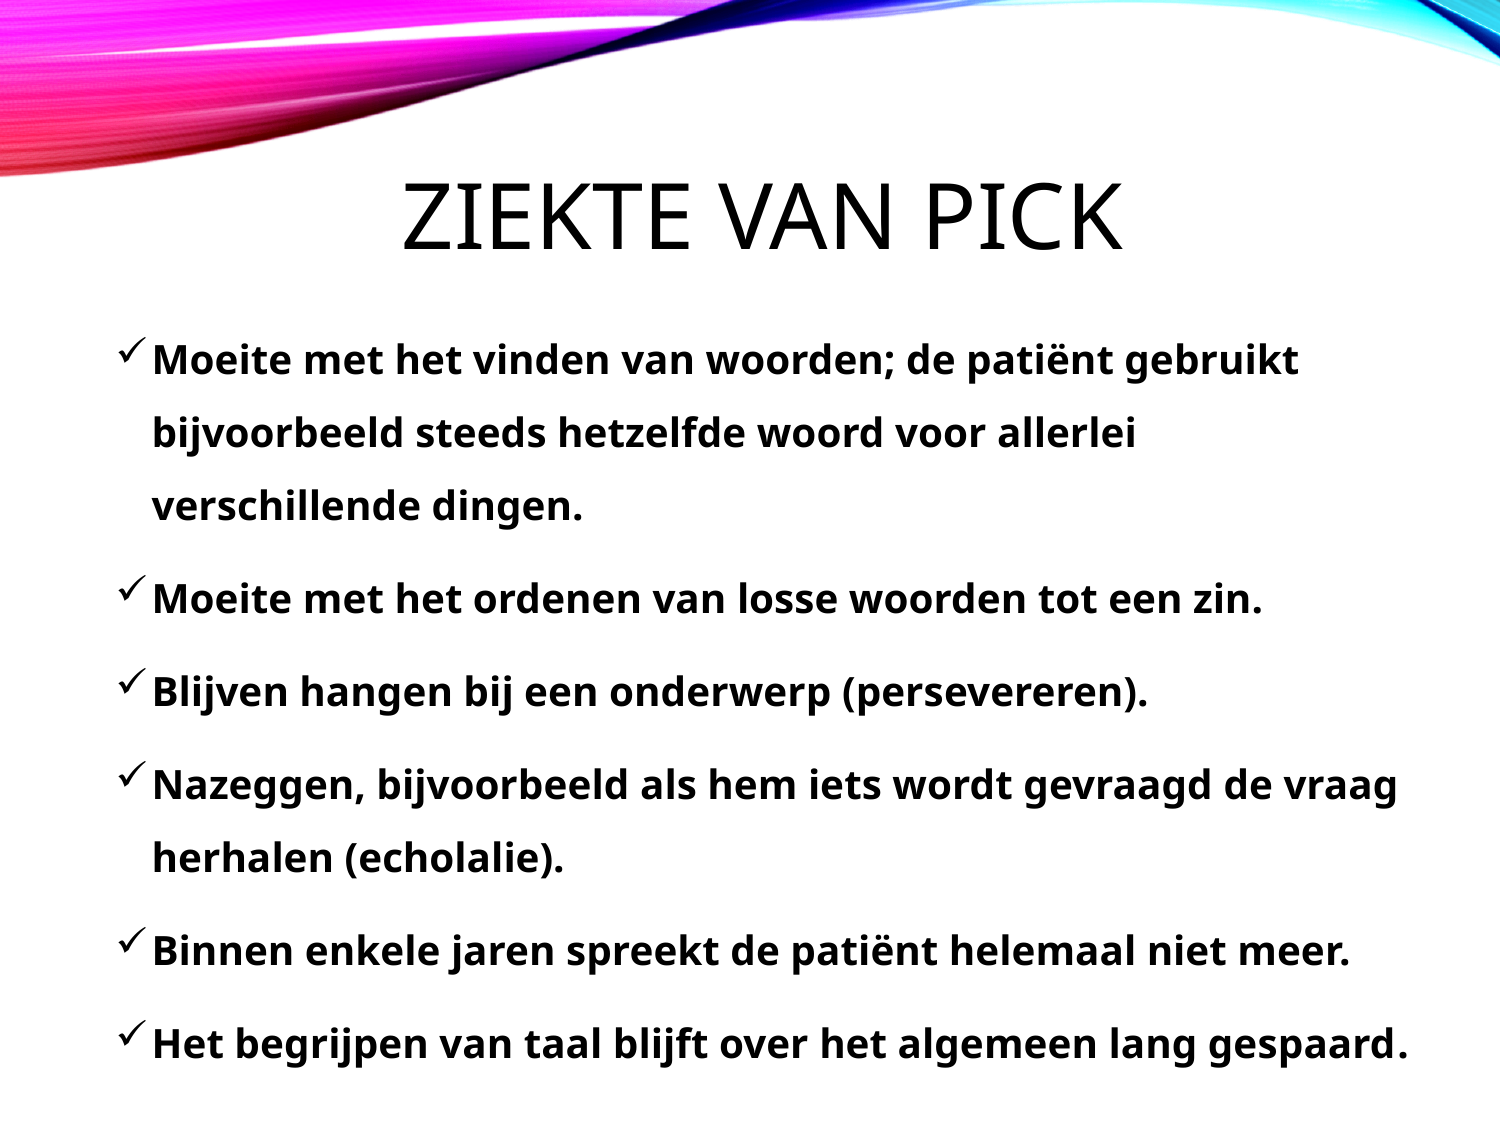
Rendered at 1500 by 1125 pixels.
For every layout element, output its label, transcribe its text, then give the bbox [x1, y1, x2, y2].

title Ziekte van Pick [239, 113, 1286, 302]
picture [0, 0, 1500, 178]
list Moeite met het vinden van woorden; de patiënt gebruikt bijvoorbeeld steeds hetzelfde woord voor allerlei verschillende dingen. Moeite met het ordenen van losse woorden tot een zin. Blijven hangen bij een onderwerp (persevereren). Nazeggen, bijvoorbeeld als hem iets wordt gevraagd de vraag herhalen (echolalie). Binnen enkele jaren spreekt de patiënt helemaal niet meer. Het begrijpen van taal blijft over het algemeen lang gespaard. [100, 302, 1425, 1083]
